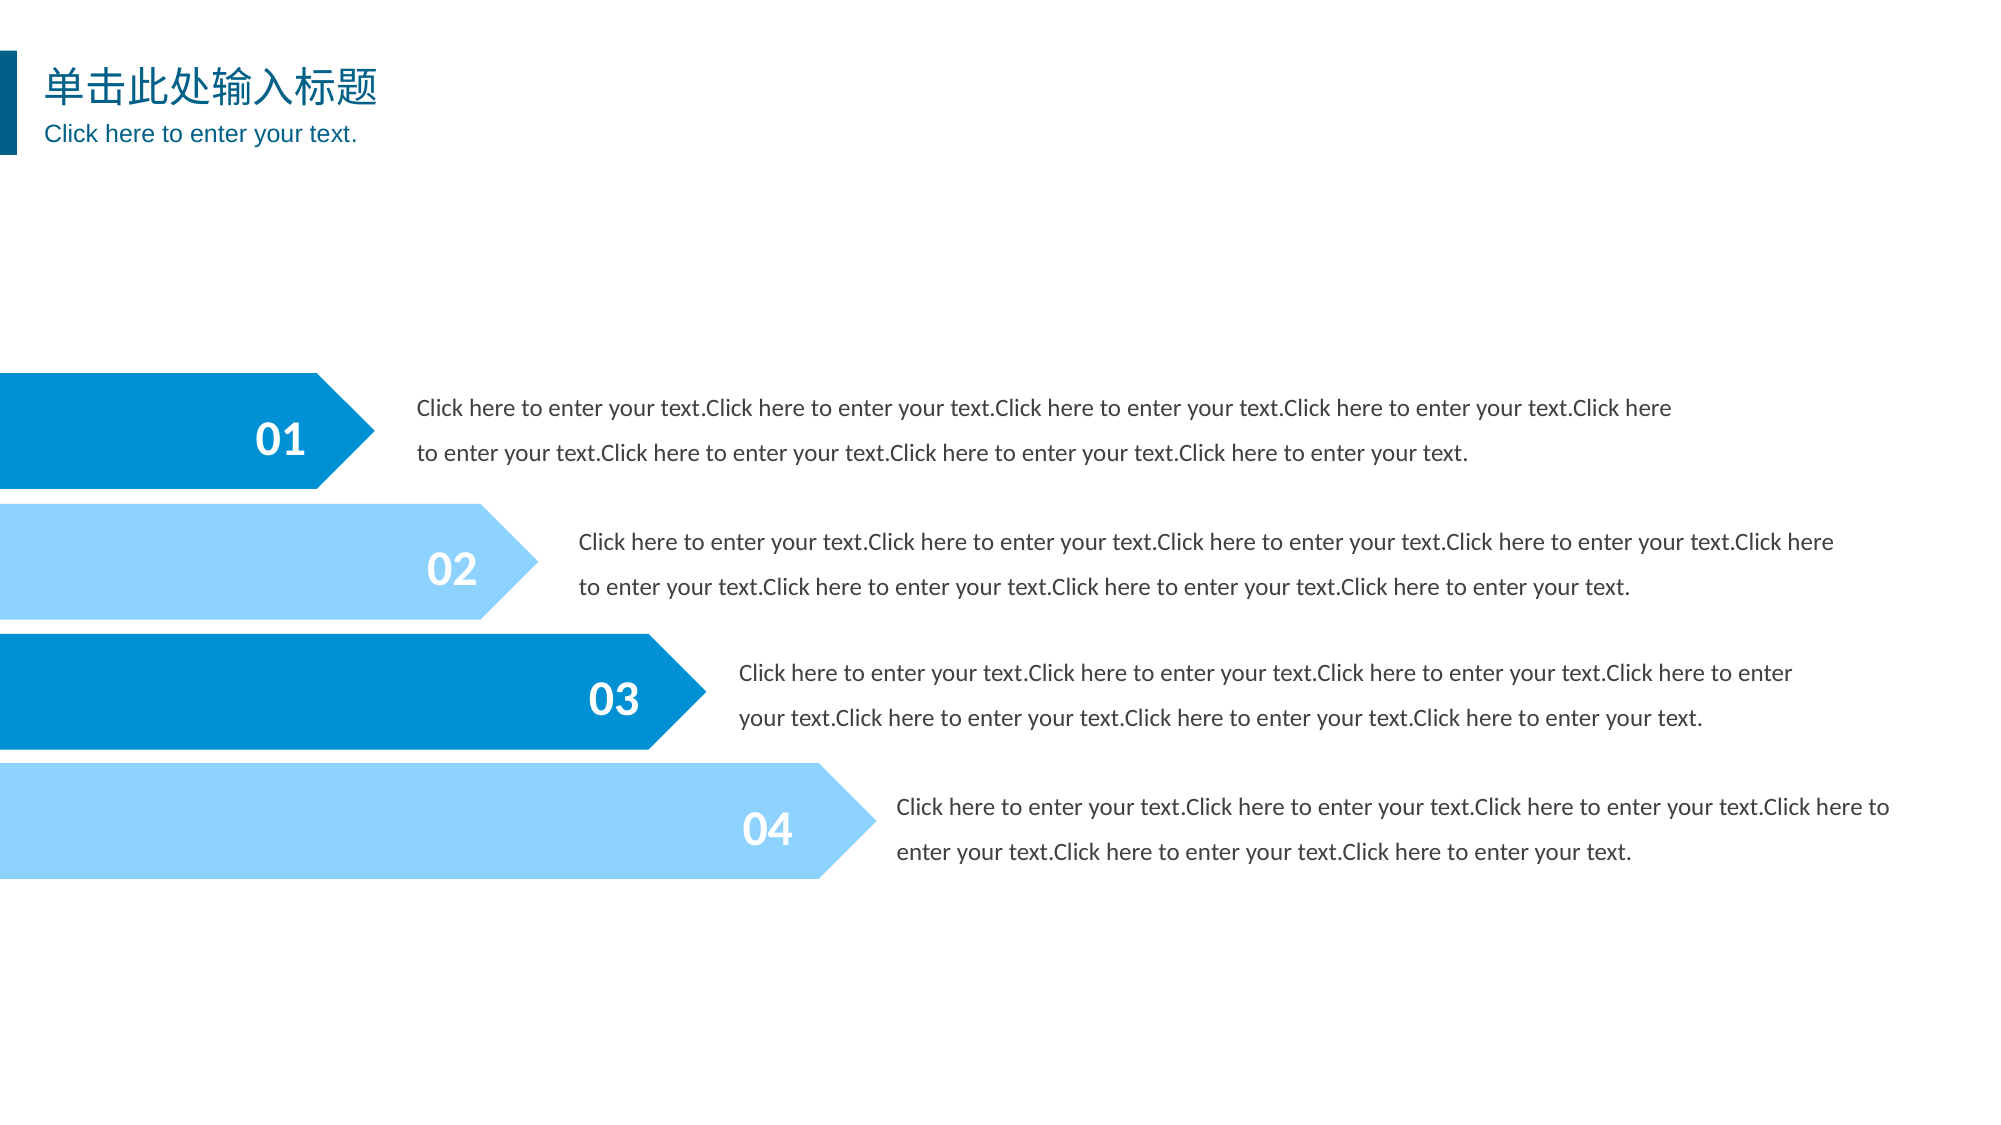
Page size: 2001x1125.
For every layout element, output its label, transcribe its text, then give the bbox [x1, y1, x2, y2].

text_box [0, 762, 879, 880]
text_box [0, 632, 708, 751]
text_box 02 [412, 528, 493, 603]
text_box 单击此处输入标题 [29, 53, 418, 119]
text_box 01 [240, 398, 321, 473]
text_box 04 [727, 788, 808, 863]
text_box [0, 502, 540, 621]
text_box Click here to enter your text.Click here to enter your text.Click here to enter your text.Click here to enter your text.Click here to enter your text.Click here to enter your text.Click here to enter your text.Click here to enter your text. [564, 503, 1877, 608]
text_box Click here to enter your text. [37, 105, 409, 154]
text_box Click here to enter your text.Click here to enter your text.Click here to enter your text.Click here to enter your text.Click here to enter your text.Click here to enter your text.Click here to enter your text. [724, 633, 1839, 739]
text_box [0, 50, 18, 156]
text_box 03 [574, 658, 655, 733]
text_box [0, 372, 377, 490]
text_box Click here to enter your text.Click here to enter your text.Click here to enter your text.Click here to enter your text.Click here to enter your text.Click here to enter your text. [881, 768, 1962, 873]
text_box Click here to enter your text.Click here to enter your text.Click here to enter your text.Click here to enter your text.Click here to enter your text.Click here to enter your text.Click here to enter your text.Click here to enter your text. [402, 368, 1715, 474]
